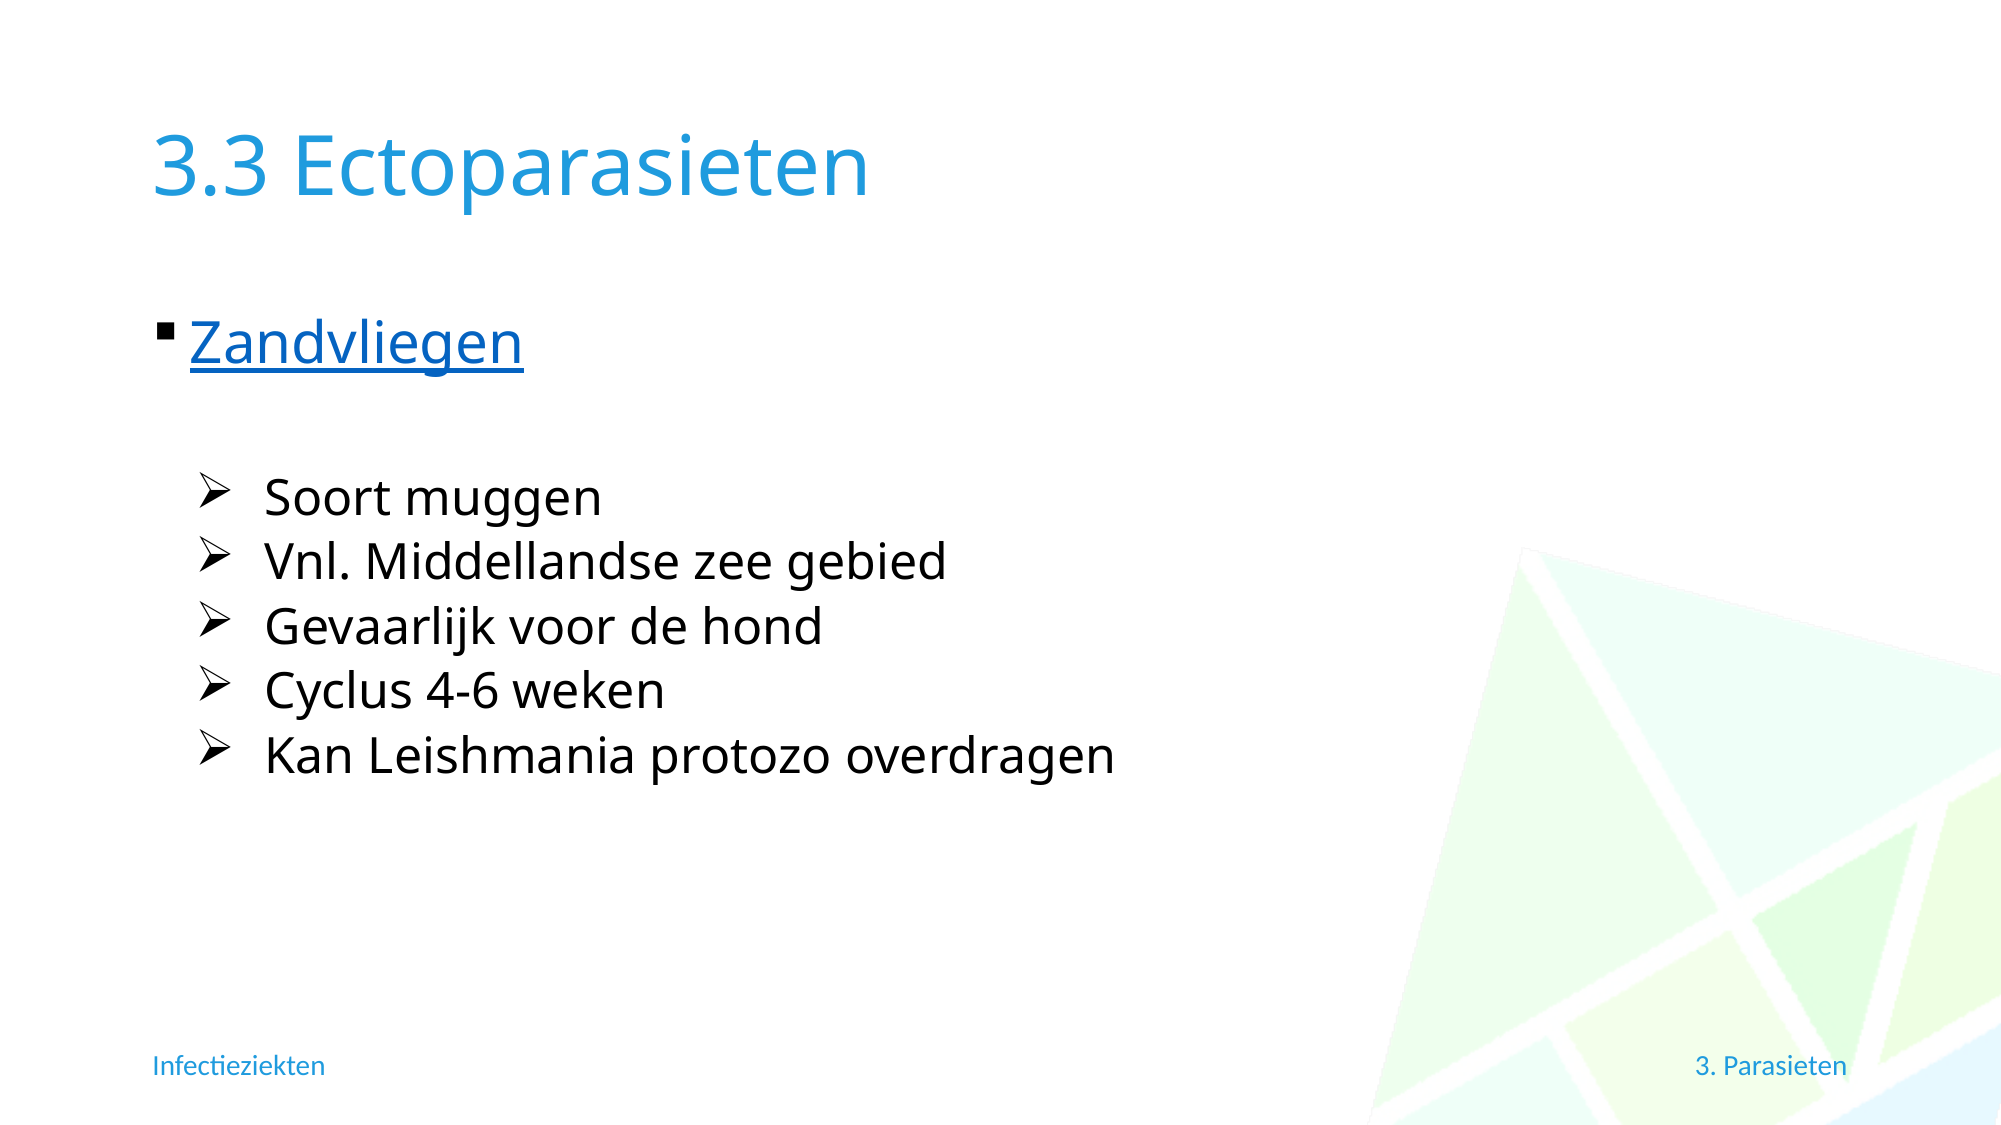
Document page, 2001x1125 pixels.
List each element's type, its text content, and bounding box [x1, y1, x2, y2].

list Zandvliegen Soort muggen Vnl. Middellandse zee gebied Gevaarlijk voor de hond Cyclus 4-6 weken Kan Leishmania protozo overdragen [137, 299, 1863, 1014]
list Infectieziekten [137, 1042, 588, 1103]
list 3. Parasieten [1412, 1042, 1863, 1103]
title 3.3 Ectoparasieten [137, 59, 1863, 278]
